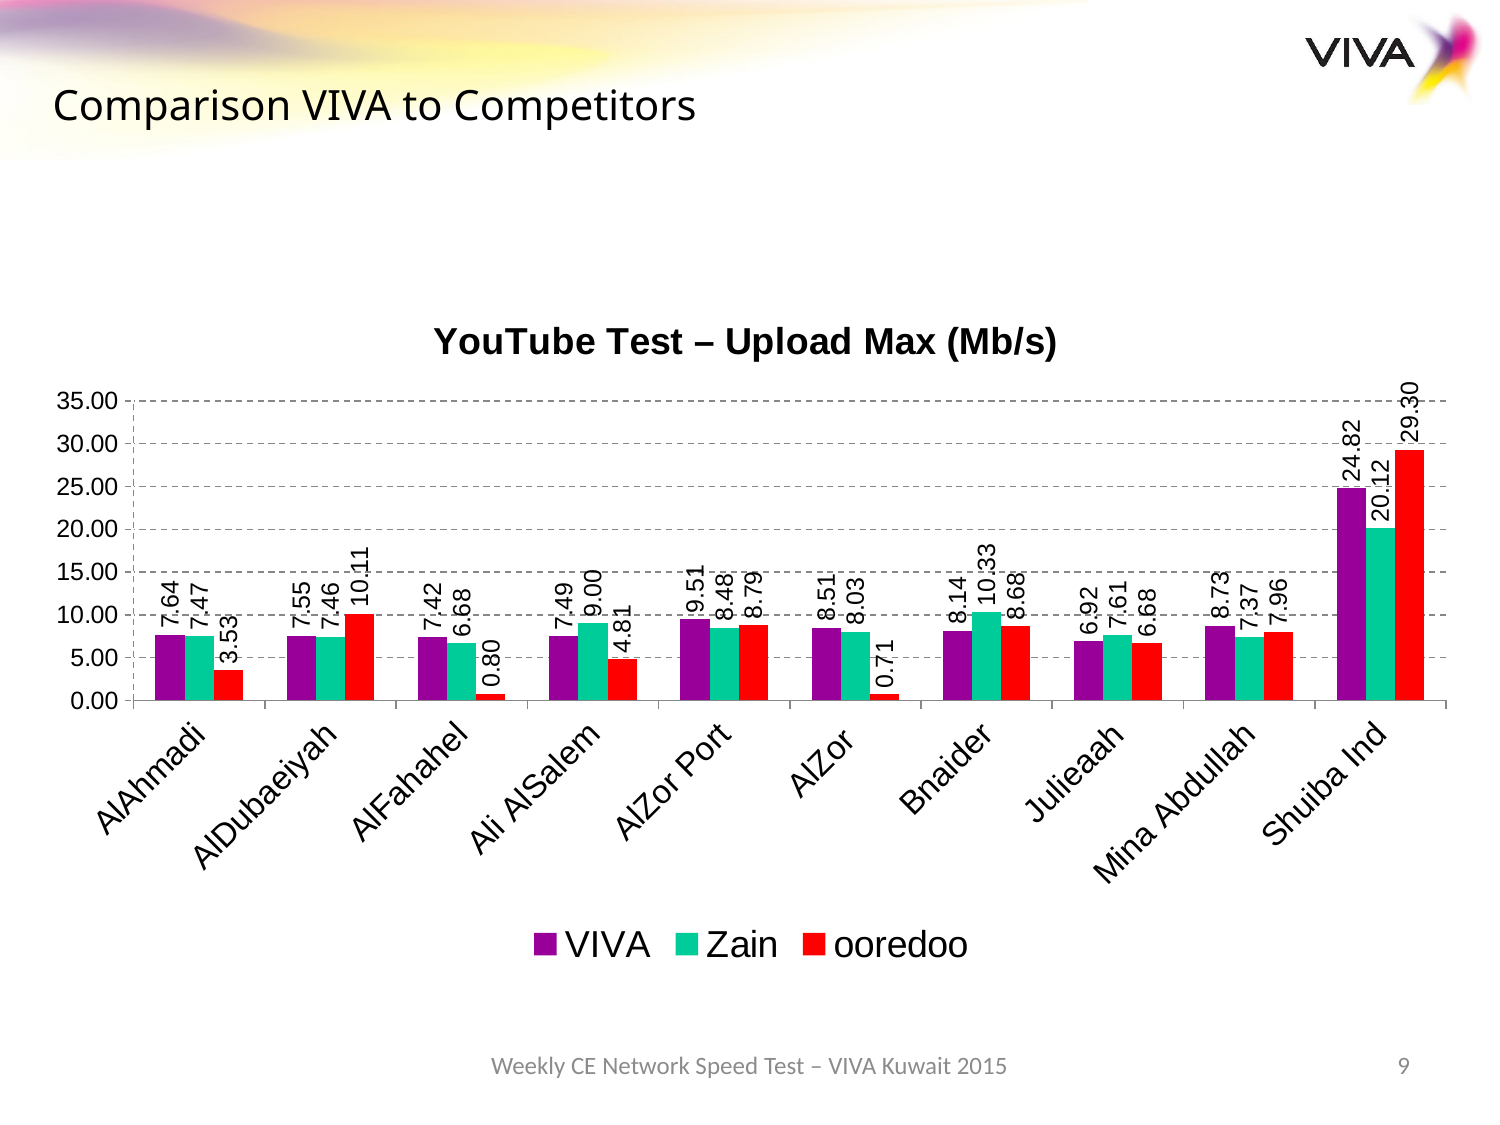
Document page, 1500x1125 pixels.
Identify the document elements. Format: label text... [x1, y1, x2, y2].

picture [0, 0, 1089, 160]
chart [27, 287, 1476, 974]
picture [1300, 12, 1485, 105]
text_box Comparison VIVA to Competitors [37, 24, 1278, 184]
text_box Weekly CE Network Speed Test – VIVA Kuwait 2015 [205, 1042, 1074, 1103]
text_box 9 [1074, 1042, 1425, 1103]
